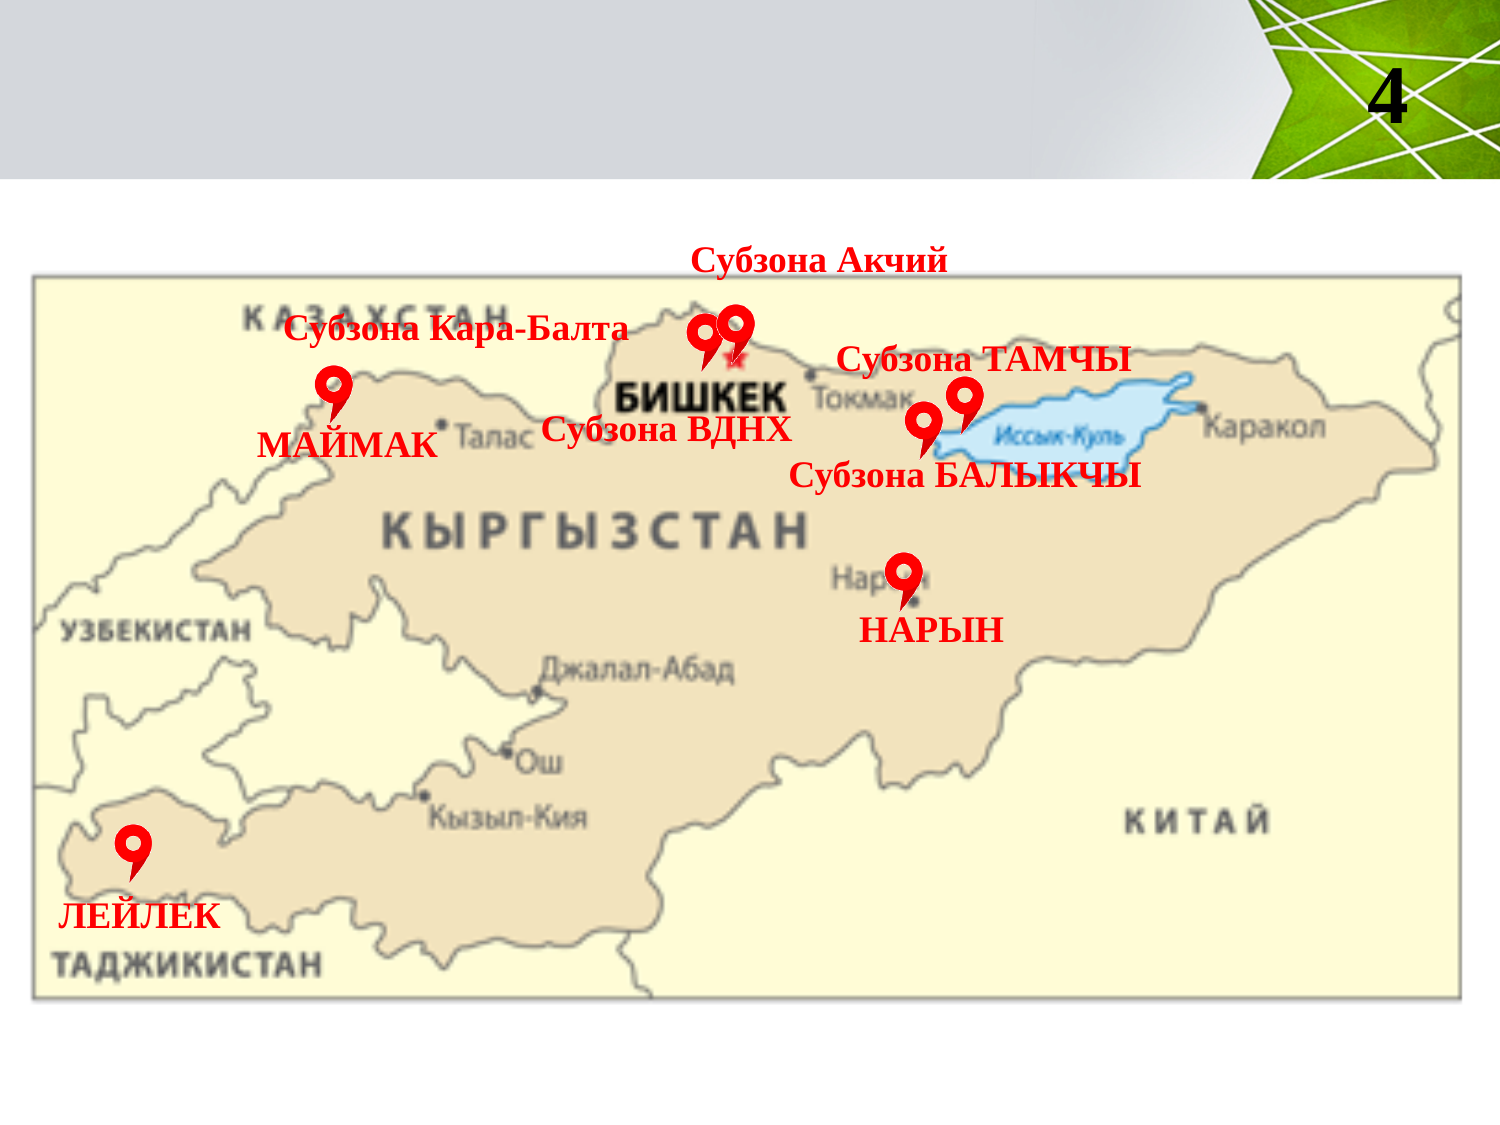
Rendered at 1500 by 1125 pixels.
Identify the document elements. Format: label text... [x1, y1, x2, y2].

text_box 4 [1352, 32, 1447, 148]
title [0, 2, 1500, 179]
text_box Субзона Акчий [675, 228, 1024, 265]
picture [0, 179, 1500, 1125]
